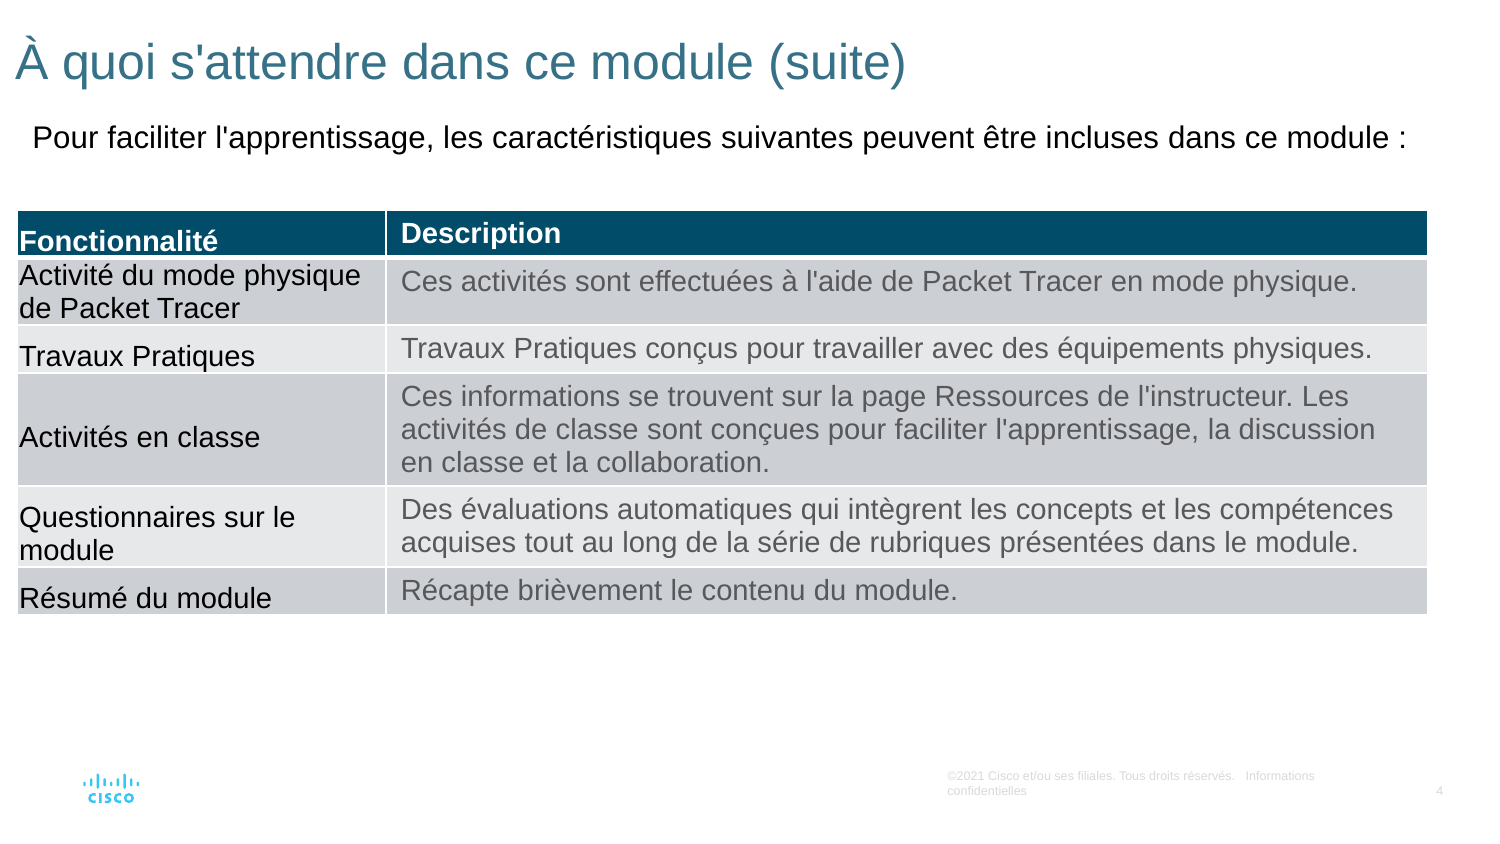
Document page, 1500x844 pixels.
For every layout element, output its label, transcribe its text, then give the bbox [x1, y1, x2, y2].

table_cell Résumé du module [18, 568, 385, 614]
table_cell Travaux Pratiques [18, 326, 385, 372]
table_cell Questionnaires sur le module [18, 487, 385, 566]
text_box Pour faciliter l'apprentissage, les caractéristiques suivantes peuvent être incluses dans ce module : [17, 109, 1470, 167]
title À quoi s'attendre dans ce module (suite) [0, 0, 1500, 122]
table_cell Activité du mode physique de Packet Tracer [18, 260, 385, 324]
table_cell Ces activités sont effectuées à l'aide de Packet Tracer en mode physique. [387, 260, 1427, 324]
table_header Description [387, 211, 1427, 255]
table_cell Ces informations se trouvent sur la page Ressources de l'instructeur. Les activités de classe sont conçues pour faciliter l'apprentissage, la discussion en classe et la collaboration. [387, 374, 1427, 485]
table_cell Travaux Pratiques conçus pour travailler avec des équipements physiques. [387, 326, 1427, 372]
table_cell Activités en classe [18, 374, 385, 485]
table_header Fonctionnalité [18, 211, 385, 255]
table_cell Récapte brièvement le contenu du module. [387, 568, 1427, 614]
table_cell Des évaluations automatiques qui intègrent les concepts et les compétences acquises tout au long de la série de rubriques présentées dans le module. [387, 487, 1427, 566]
